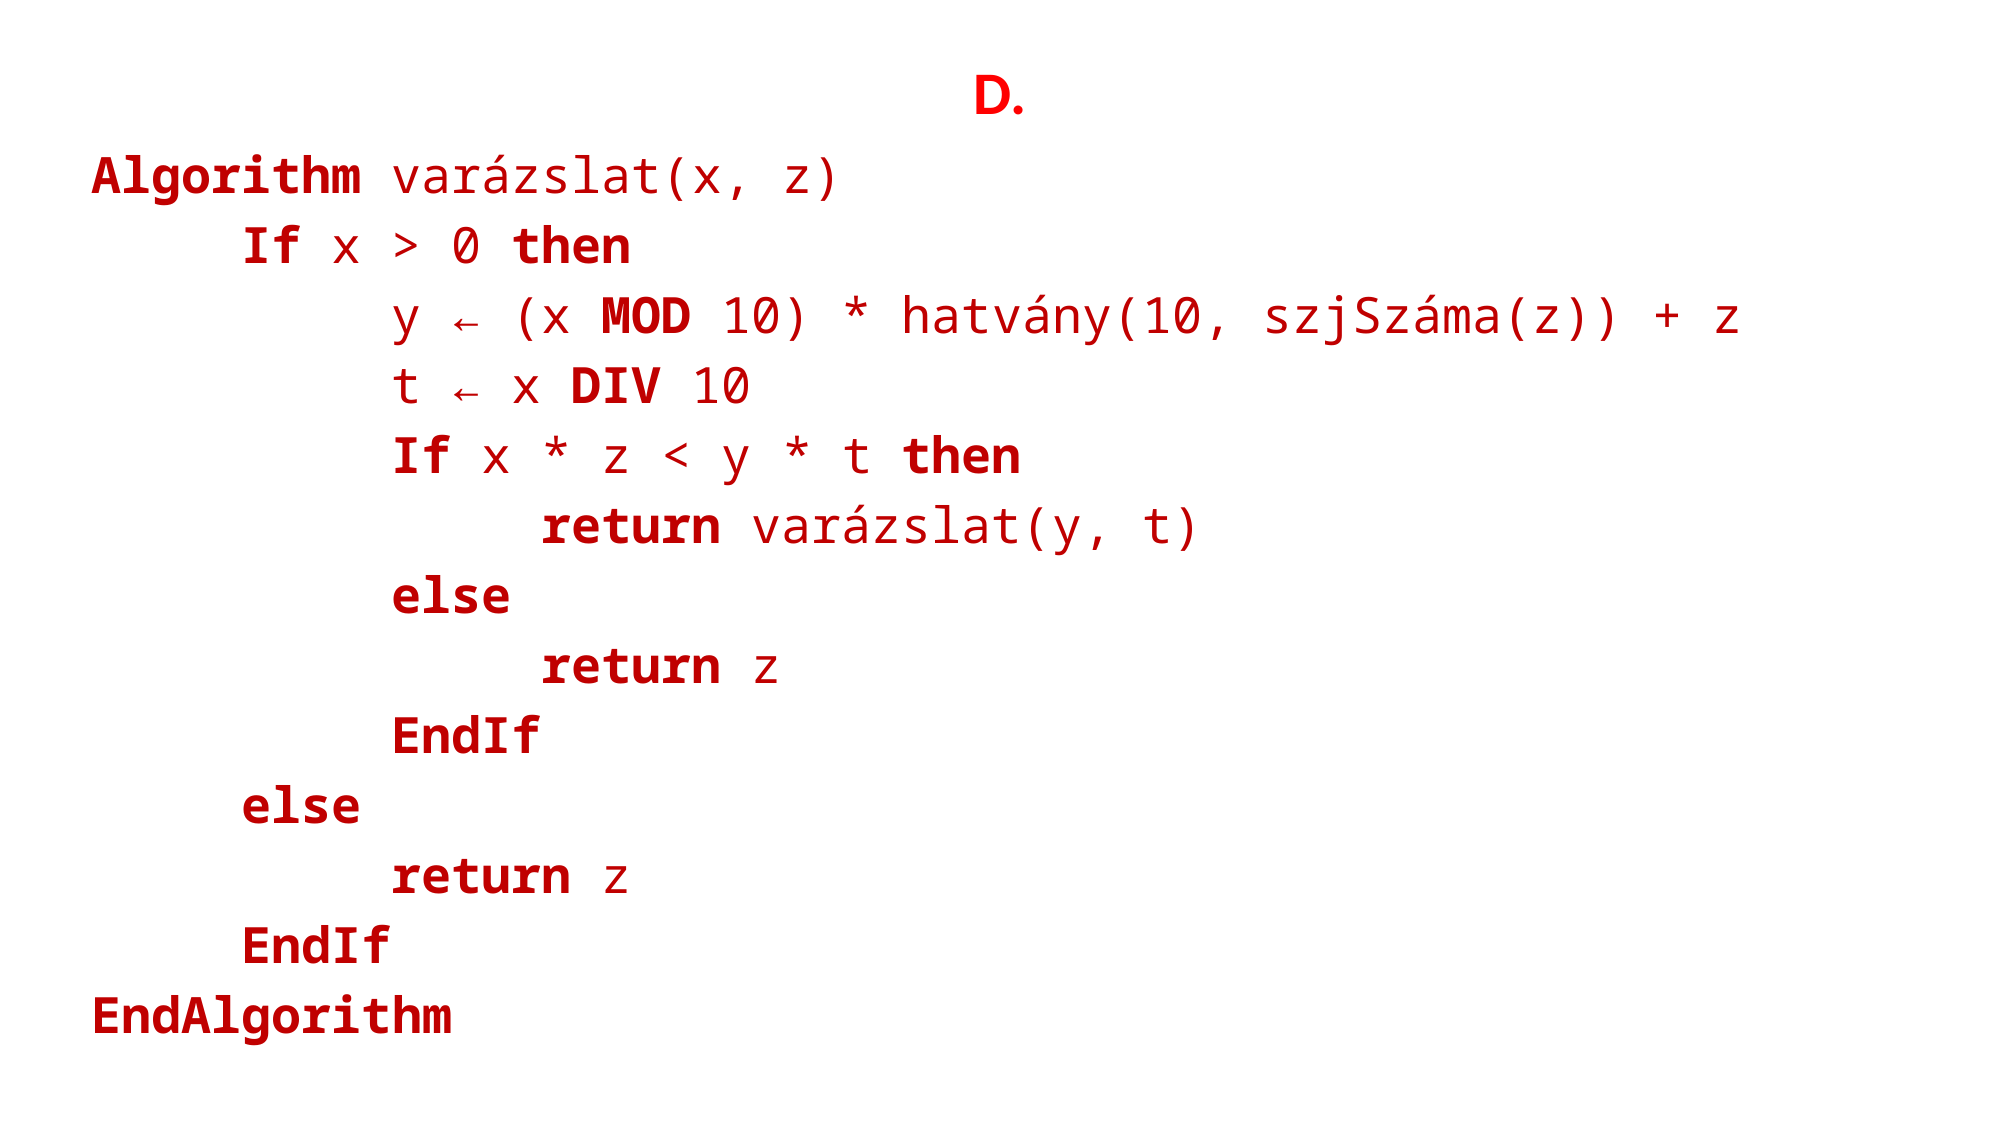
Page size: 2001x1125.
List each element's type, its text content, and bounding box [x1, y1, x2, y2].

title D. [324, 45, 1675, 136]
list Algorithm varázslat(x, z) If x > 0 then y ← (x MOD 10) * hatvány(10, szjSzáma(z)) + z t ← x DIV 10 If x * z < y * t then return varázslat(y, t) else return z EndIf else return z EndIf EndAlgorithm [76, 136, 1906, 1125]
